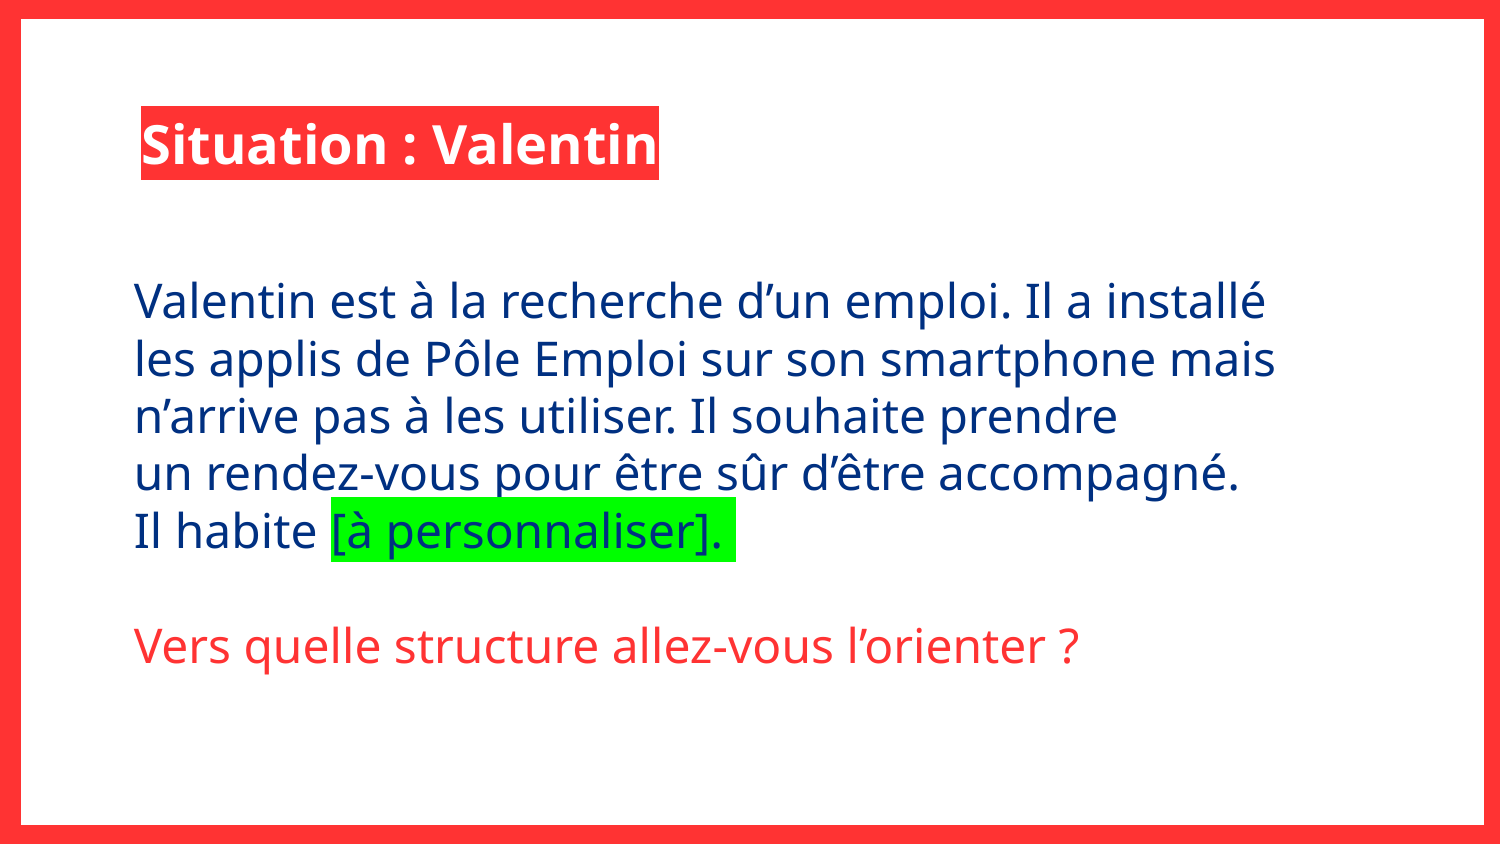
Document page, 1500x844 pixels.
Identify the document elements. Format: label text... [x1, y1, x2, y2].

text_box Situation : Valentin [135, 104, 1190, 181]
text_box [2, 0, 1500, 844]
text_box Valentin est à la recherche d’un emploi. Il a installé les applis de Pôle Emploi sur son smartphone mais n’arrive pas à les utiliser. Il souhaite prendre un rendez-vous pour être sûr d’être accompagné. Il habite [à personnaliser]. Vers quelle structure allez-vous l’orienter ? [118, 255, 1392, 661]
